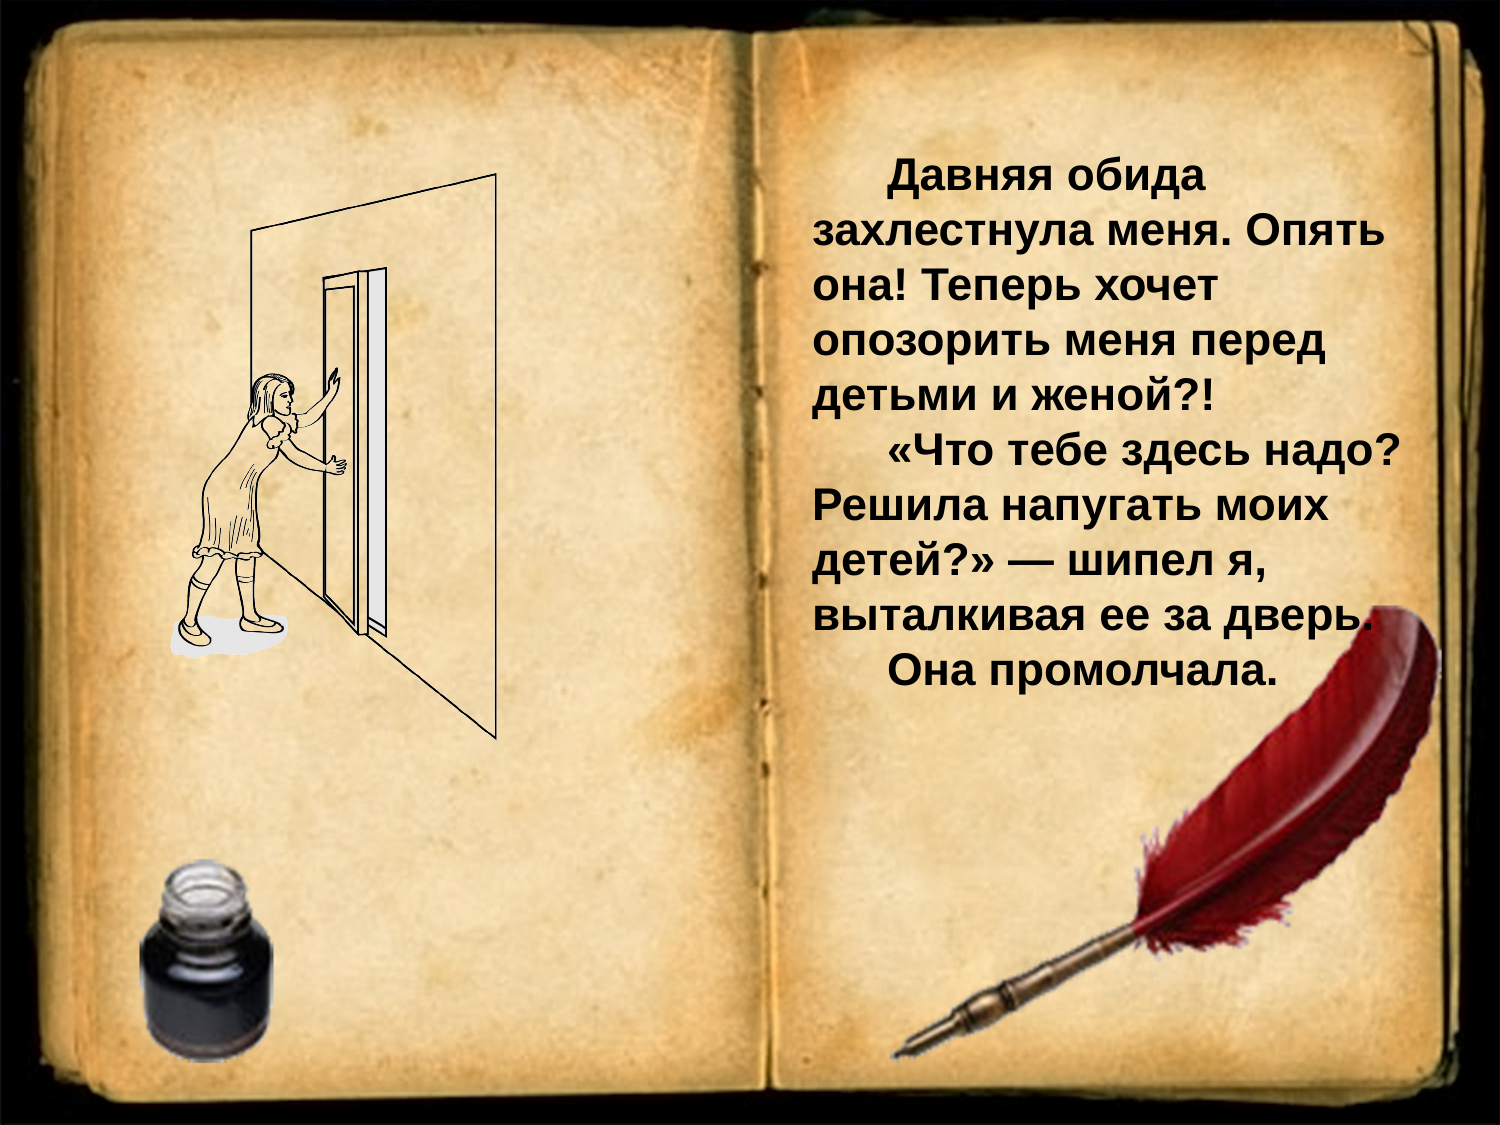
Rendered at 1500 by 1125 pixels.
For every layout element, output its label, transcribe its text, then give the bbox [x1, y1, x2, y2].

picture [0, 0, 1500, 1125]
text_box Давняя обида захлестнула меня. Опять она! Теперь хочет опозорить меня перед детьми и женой?! «Что тебе здесь надо? Решила напугать моих детей?» — шипел я, выталкивая ее за дверь. Она промолчала. [797, 137, 1459, 702]
